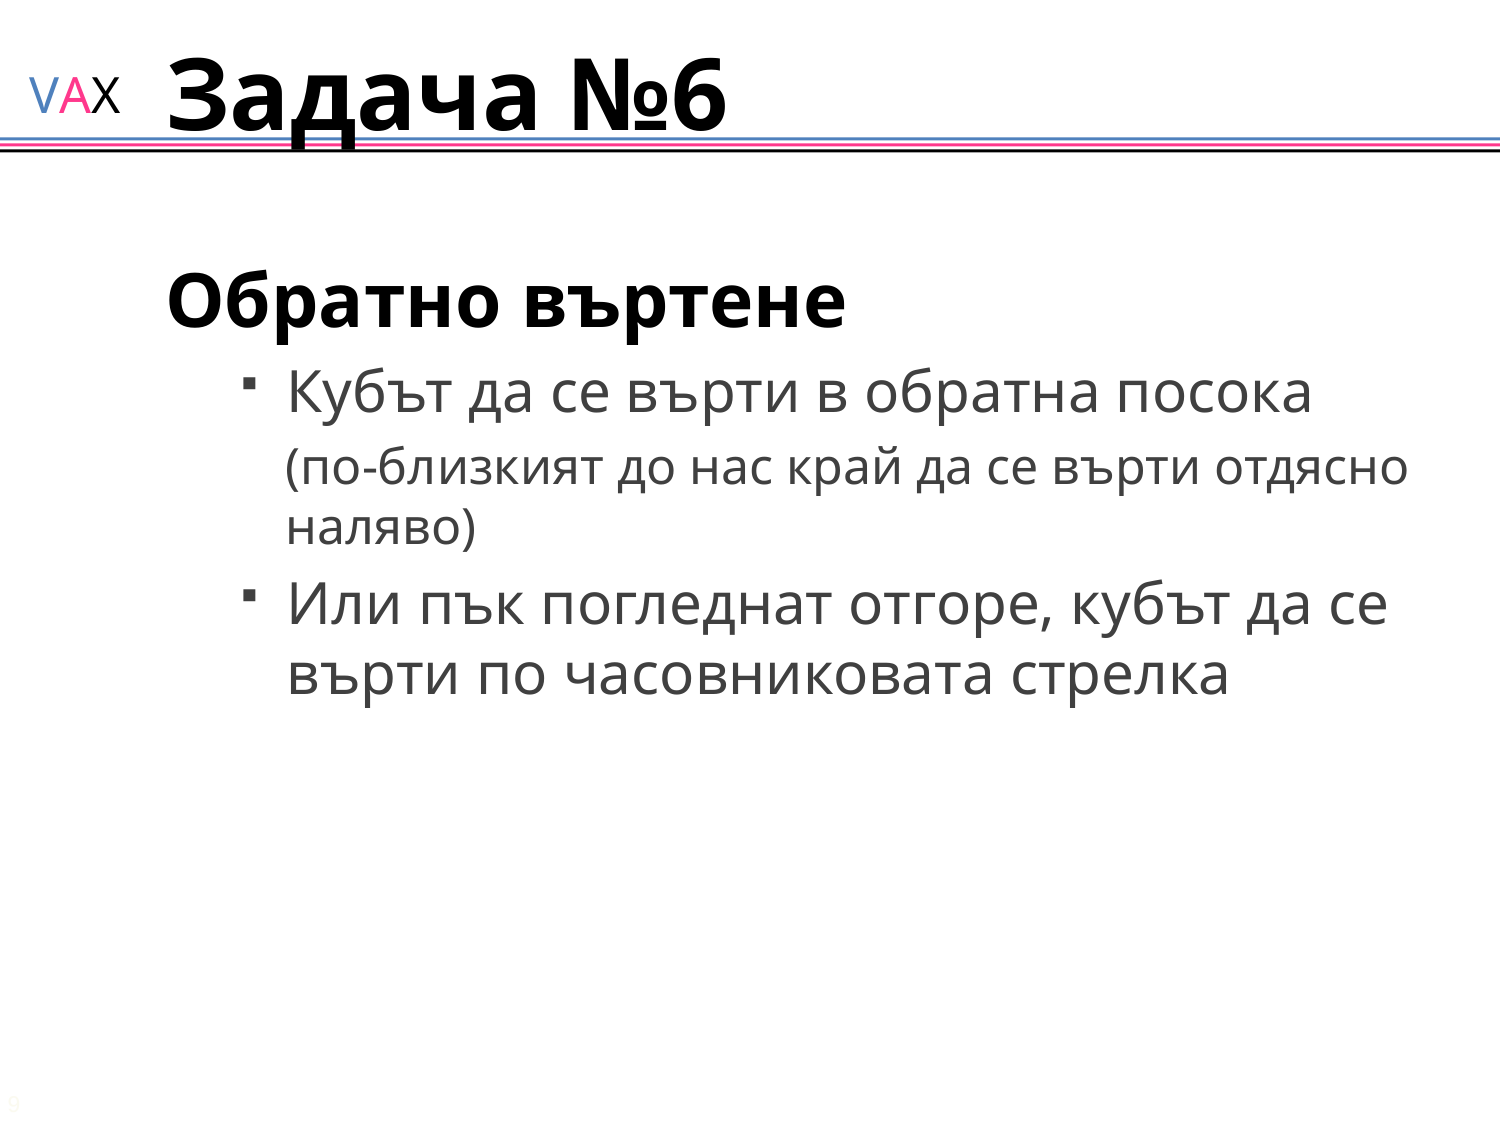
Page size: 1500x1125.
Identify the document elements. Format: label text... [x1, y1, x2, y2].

list Обратно въртене Кубът да се върти в обратна посока (по-близкият до нас край да се върти отдясно наляво) Или пък погледнат отгоре, кубът да се върти по часовниковата стрелка [150, 200, 1488, 1113]
title Задача №6 [0, 37, 1500, 144]
